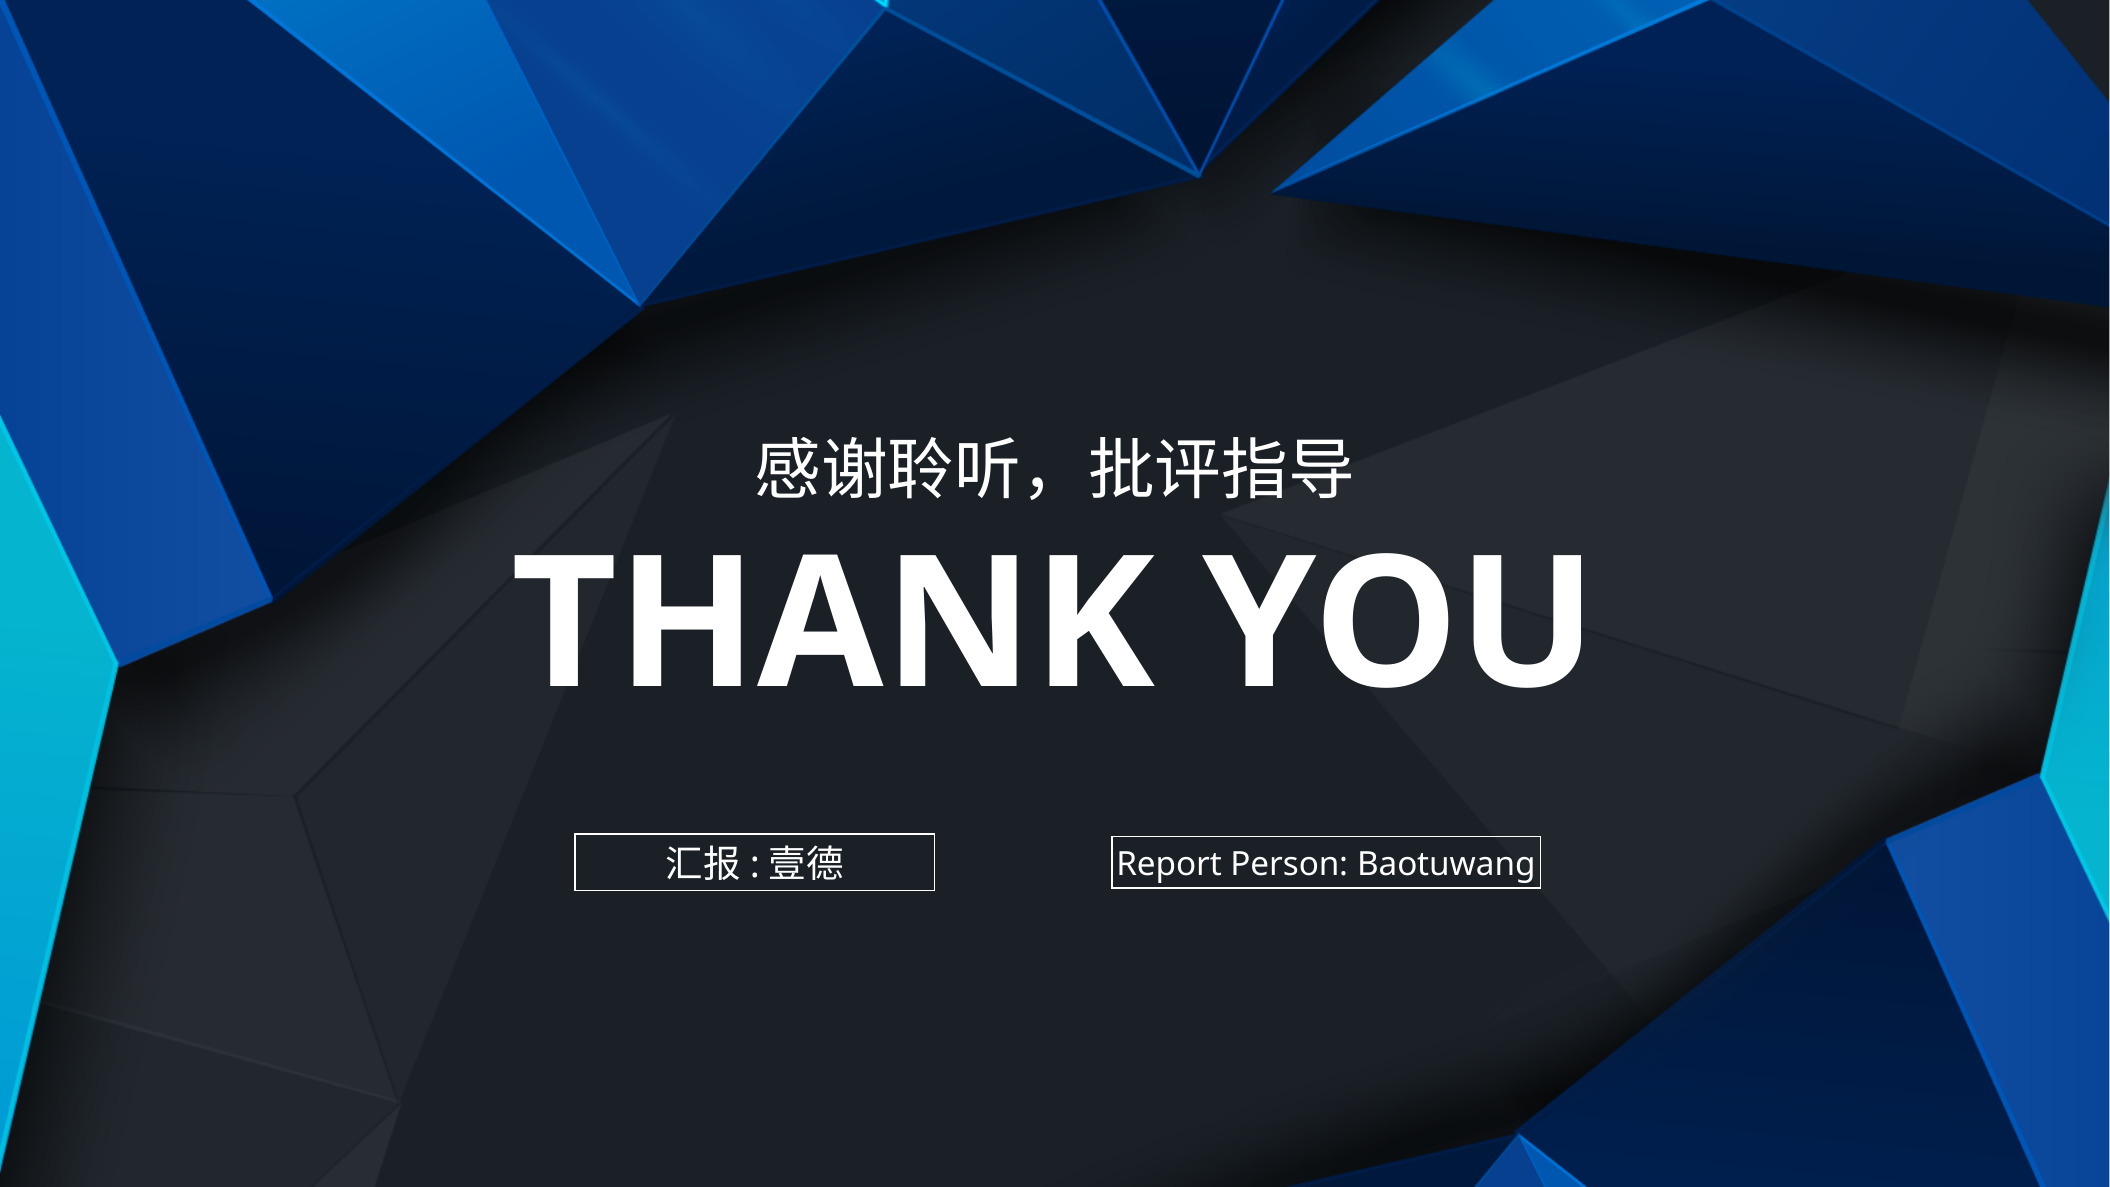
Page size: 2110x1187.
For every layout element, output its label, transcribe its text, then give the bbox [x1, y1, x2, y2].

text_box 汇报:壹德 [575, 833, 935, 891]
text_box Report Person: Baotuwang [1111, 836, 1541, 889]
text_box [0, 0, 2110, 1187]
text_box THANK YOU [443, 502, 1666, 723]
text_box 感谢聆听，批评指导 [646, 426, 1463, 502]
